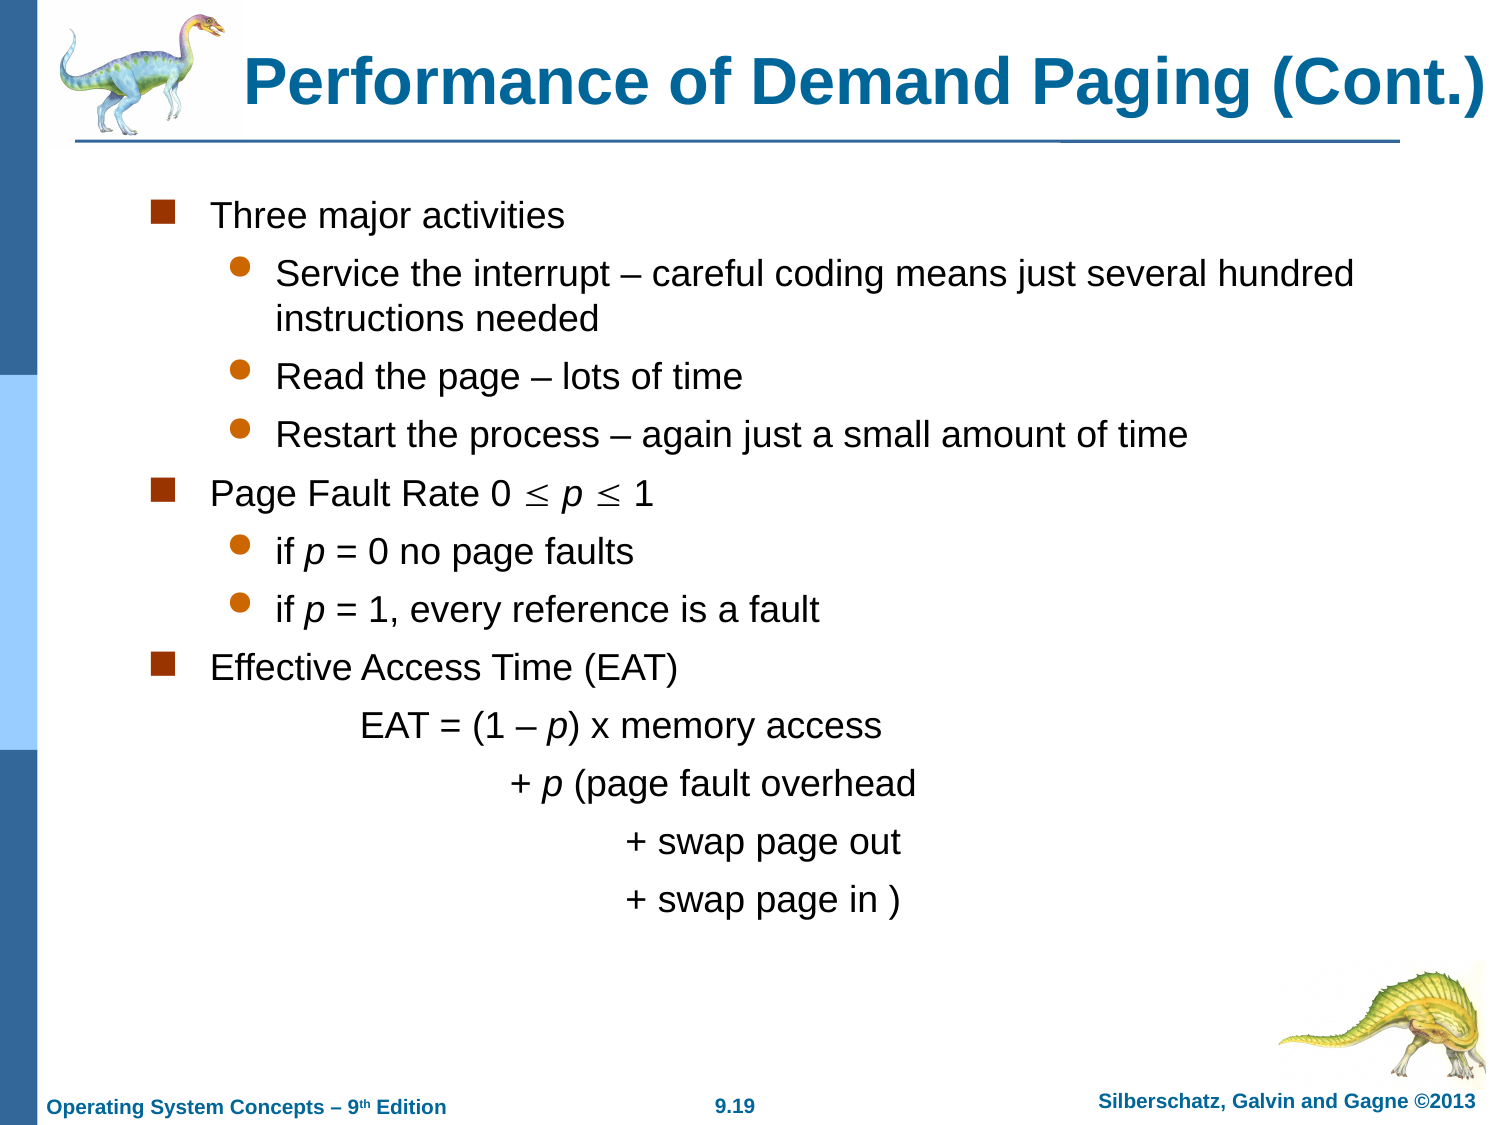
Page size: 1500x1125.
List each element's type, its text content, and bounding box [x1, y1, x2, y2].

picture [46, 0, 243, 149]
list Three major activities Service the interrupt – careful coding means just several hundred instructions needed Read the page – lots of time Restart the process – again just a small amount of time Page Fault Rate 0  p  1 if p = 0 no page faults if p = 1, every reference is a fault Effective Access Time (EAT) EAT = (1 – p) x memory access + p (page fault overhead + swap page out + swap page in ) [138, 183, 1500, 947]
title Performance of Demand Paging (Cont.) [213, 30, 1500, 126]
picture [1275, 959, 1486, 1090]
